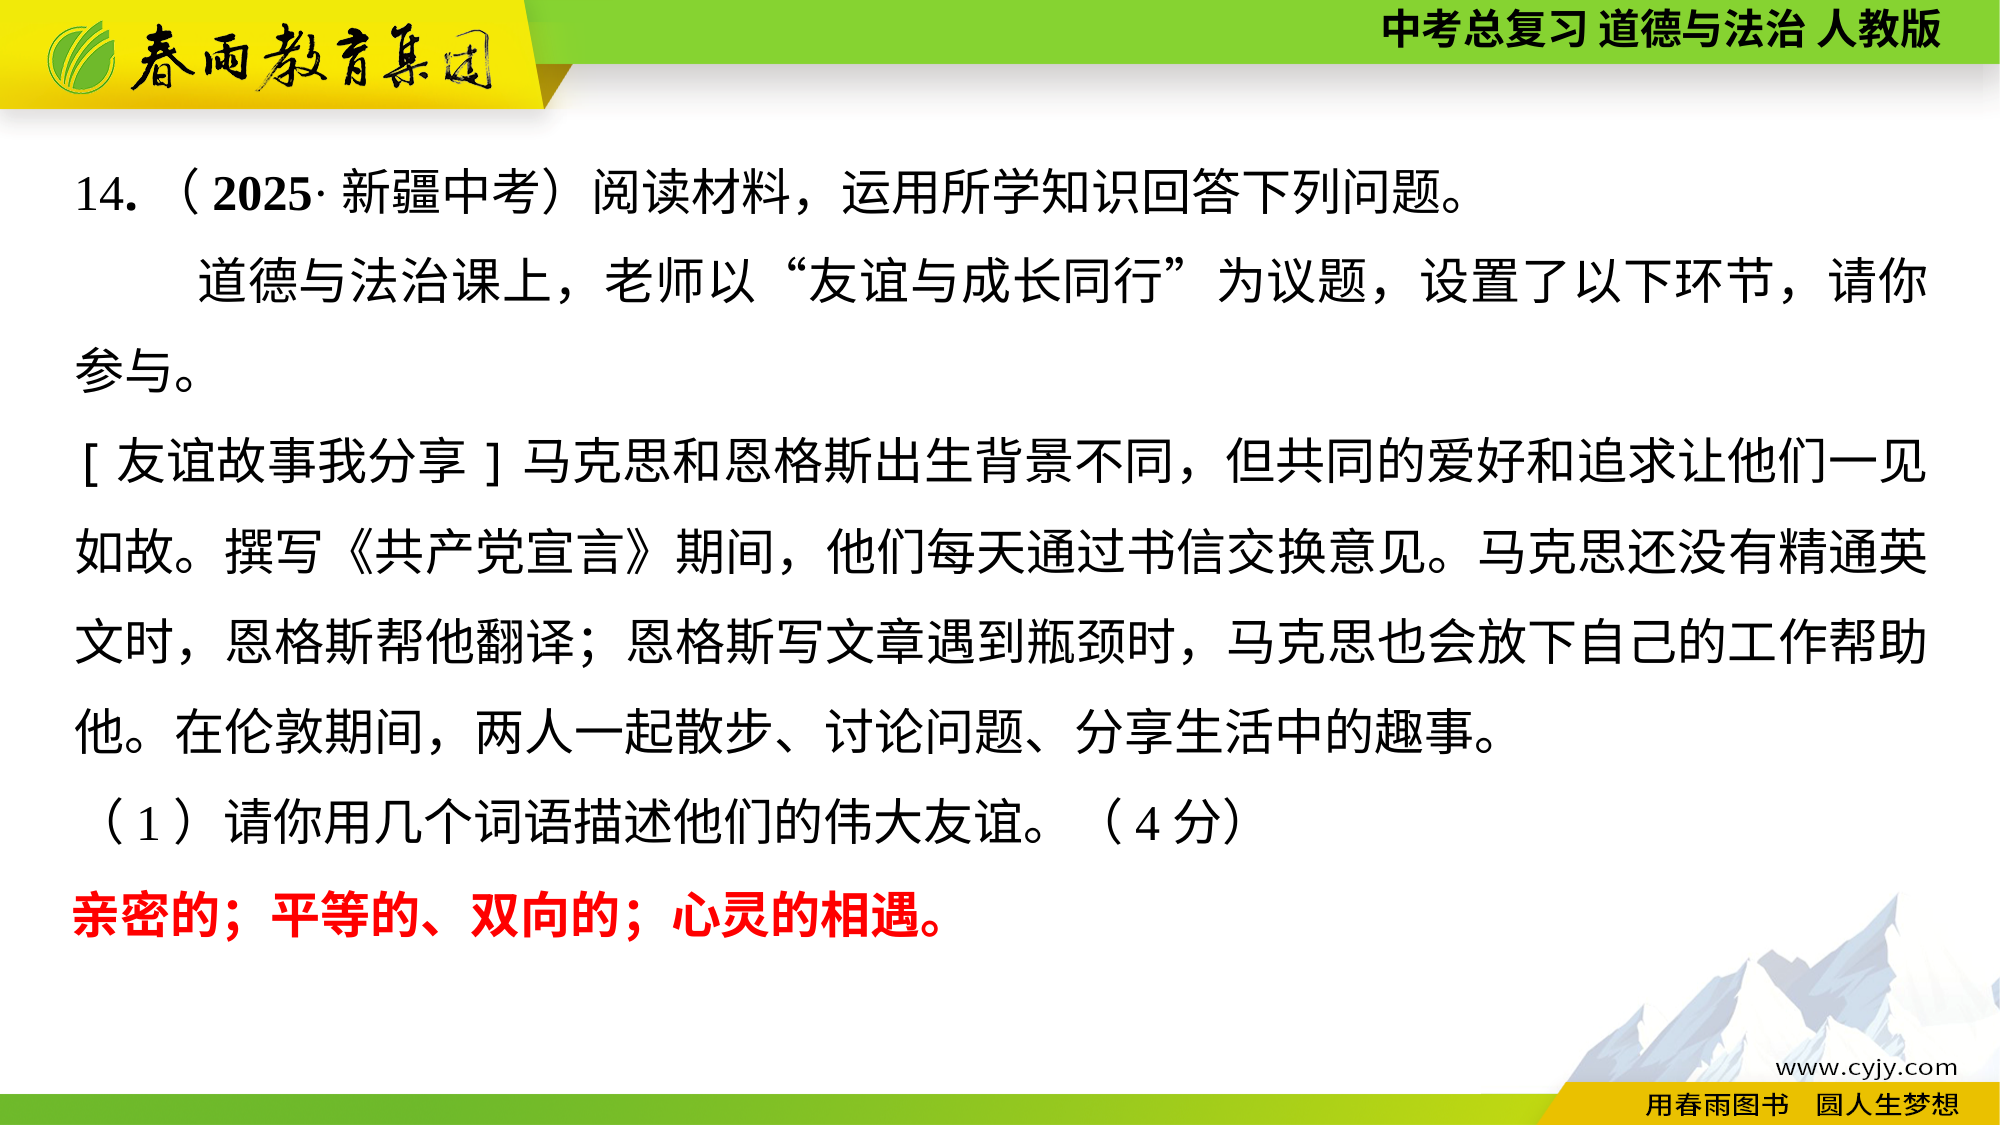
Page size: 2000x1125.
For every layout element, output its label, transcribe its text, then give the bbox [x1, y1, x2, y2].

picture [0, 0, 2000, 1125]
list 14.（2025·新疆中考）阅读材料，运用所学知识回答下列问题。 道德与法治课上，老师以“友谊与成长同行”为议题，设置了以下环节，请你参与。 [友谊故事我分享]马克思和恩格斯出生背景不同，但共同的爱好和追求让他们一见如故。撰写《共产党宣言》期间，他们每天通过书信交换意见。马克思还没有精通英文时，恩格斯帮他翻译；恩格斯写文章遇到瓶颈时，马克思也会放下自己的工作帮助他。在伦敦期间，两人一起散步、讨论问题、分享生活中的趣事。 （1）请你用几个词语描述他们的伟大友谊。（4分） [59, 122, 1944, 846]
text_box 亲密的；平等的、双向的；心灵的相遇。 [56, 846, 1944, 951]
